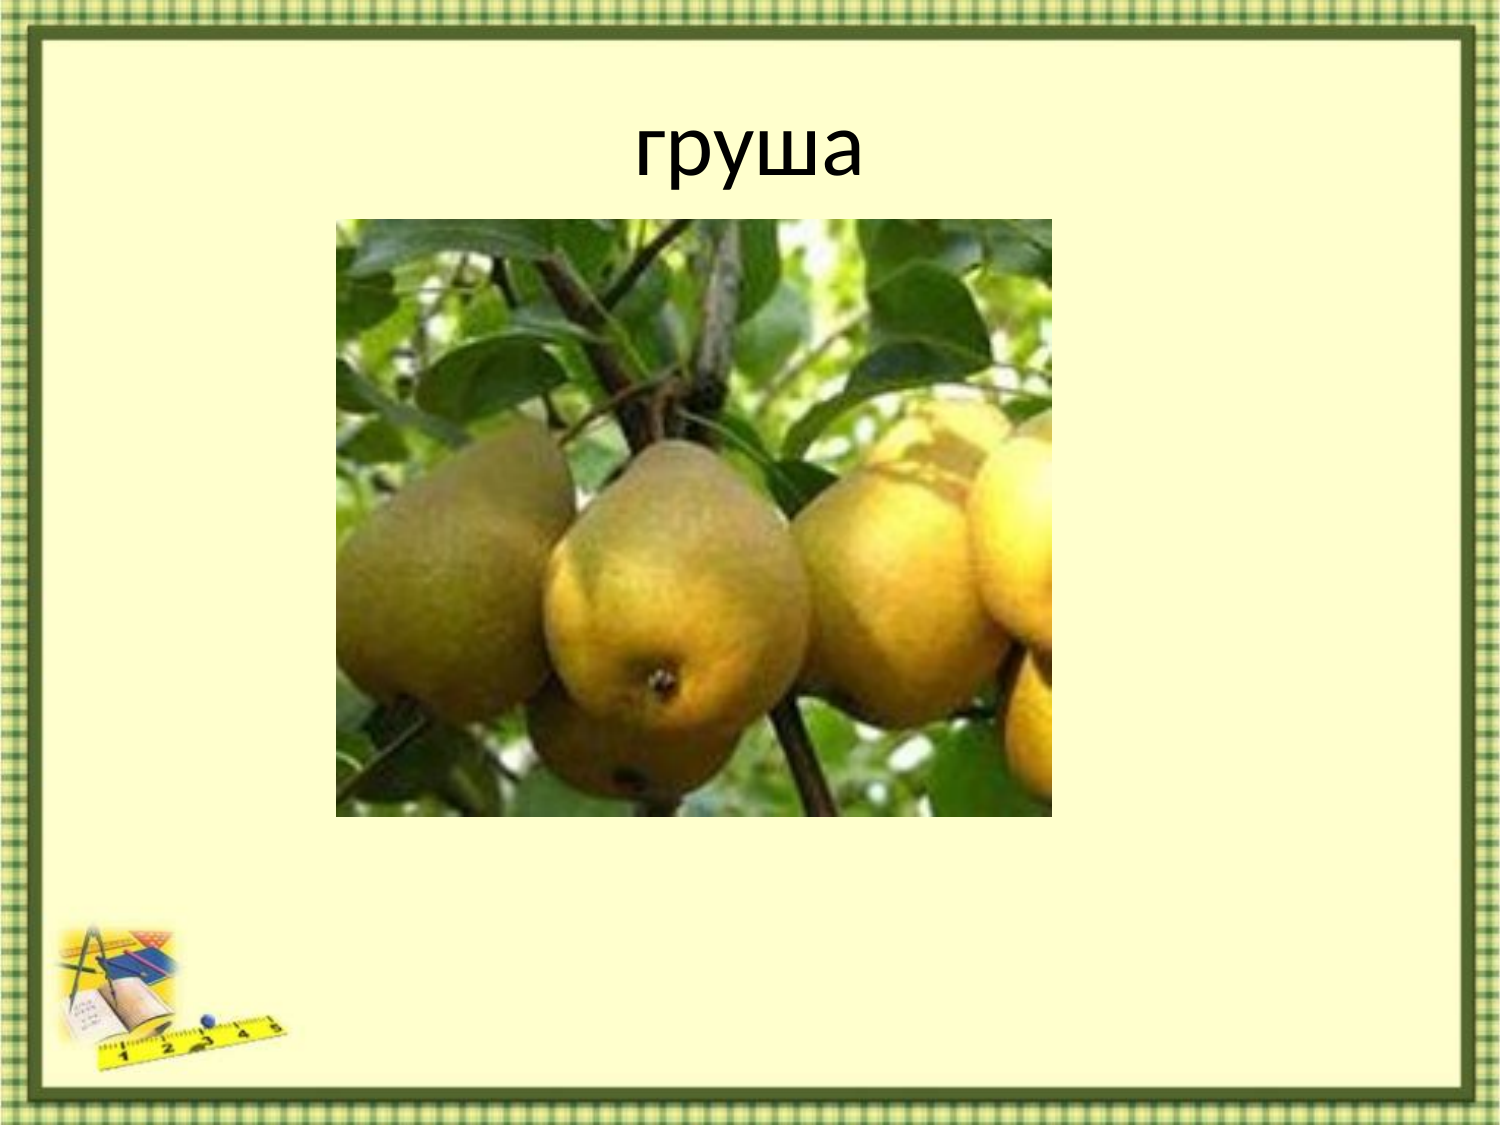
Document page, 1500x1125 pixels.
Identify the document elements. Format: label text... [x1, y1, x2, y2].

title груша [75, 45, 1425, 233]
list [336, 219, 1052, 817]
picture [0, 0, 1500, 1125]
